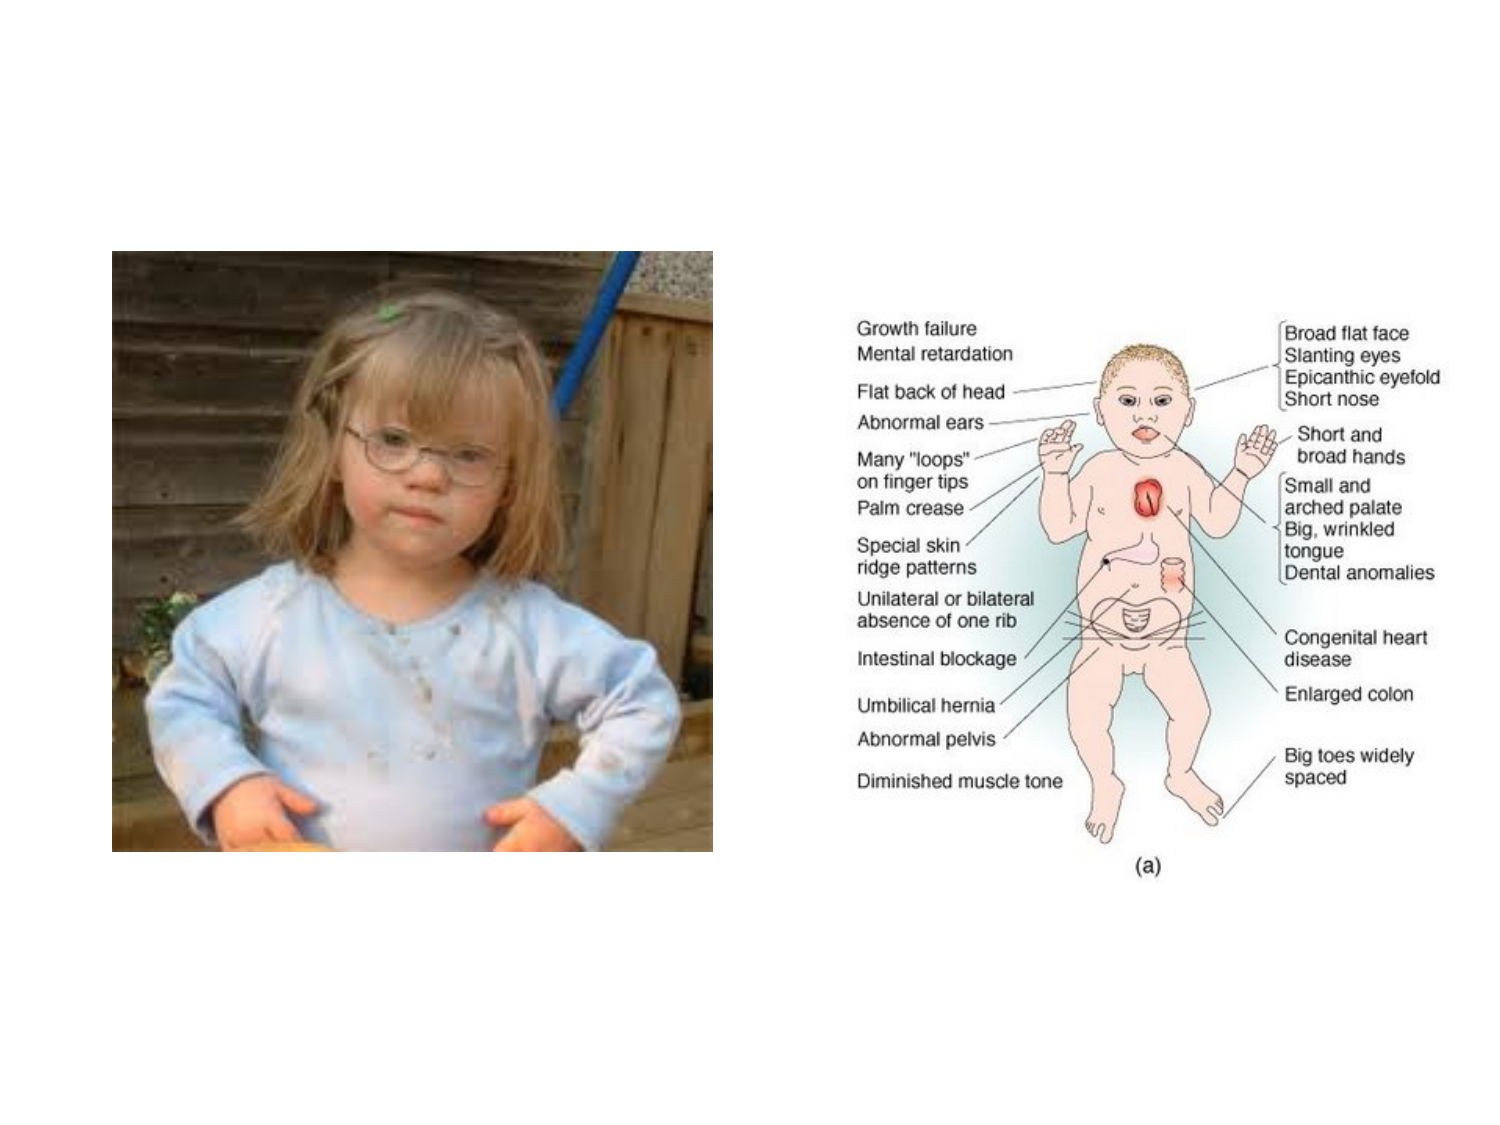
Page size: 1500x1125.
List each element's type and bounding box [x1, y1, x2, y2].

picture [112, 251, 713, 852]
picture [837, 312, 1463, 884]
